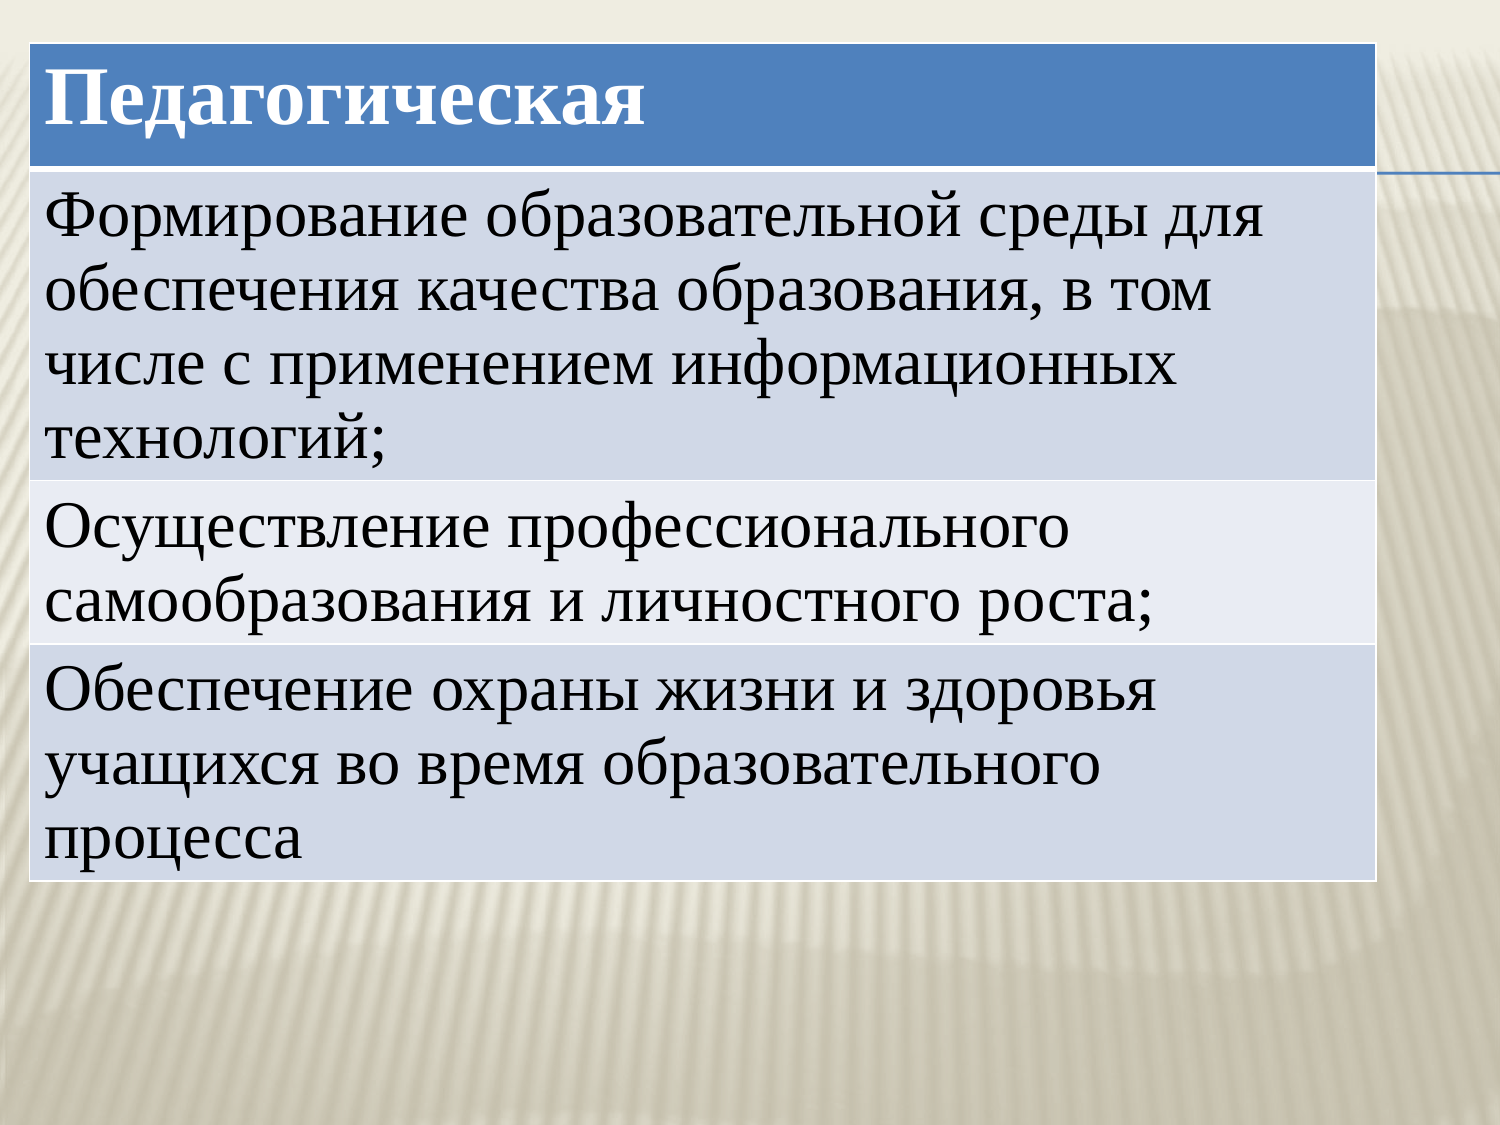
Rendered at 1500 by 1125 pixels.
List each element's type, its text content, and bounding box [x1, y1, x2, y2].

table_cell Формирование образовательной среды для обеспечения качества образования, в том числе с применением информационных технологий; [30, 172, 1375, 480]
table_cell Обеспечение охраны жизни и здоровья учащихся во время образовательного процесса [30, 645, 1375, 880]
table_cell Осуществление профессионального самообразования и личностного роста; [30, 481, 1375, 643]
table_header Педагогическая [30, 44, 1375, 166]
